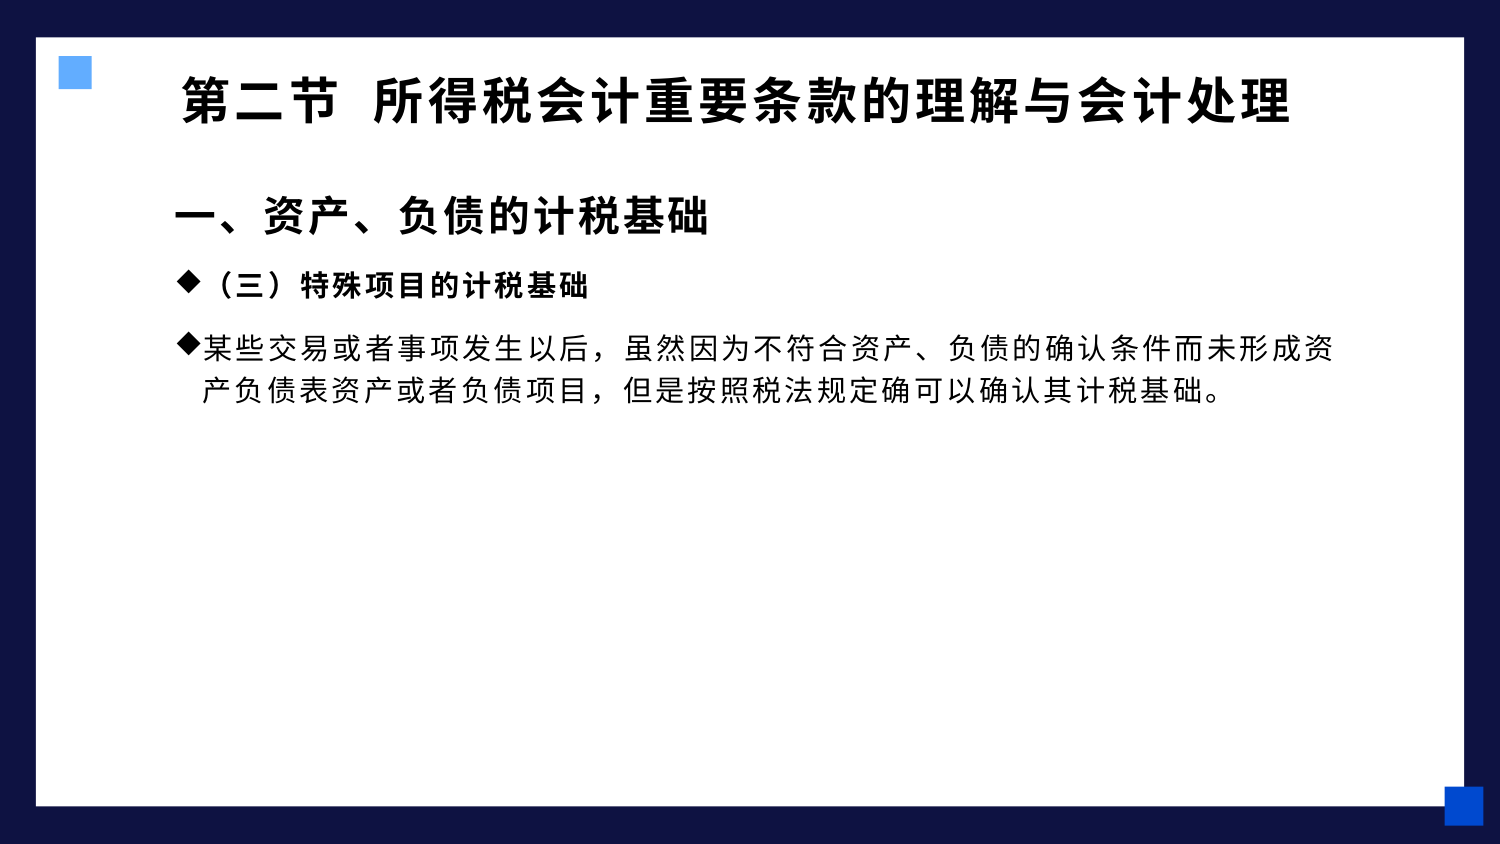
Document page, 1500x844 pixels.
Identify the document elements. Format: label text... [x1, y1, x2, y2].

title 第二节 所得税会计重要条款的理解与会计处理 [141, 48, 1327, 138]
list 一、资产、负债的计税基础 （三）特殊项目的计税基础 某些交易或者事项发生以后，虽然因为不符合资产、负债的确认条件而未形成资产负债表资产或者负债项目，但是按照税法规定确可以确认其计税基础。 [157, 179, 1353, 604]
